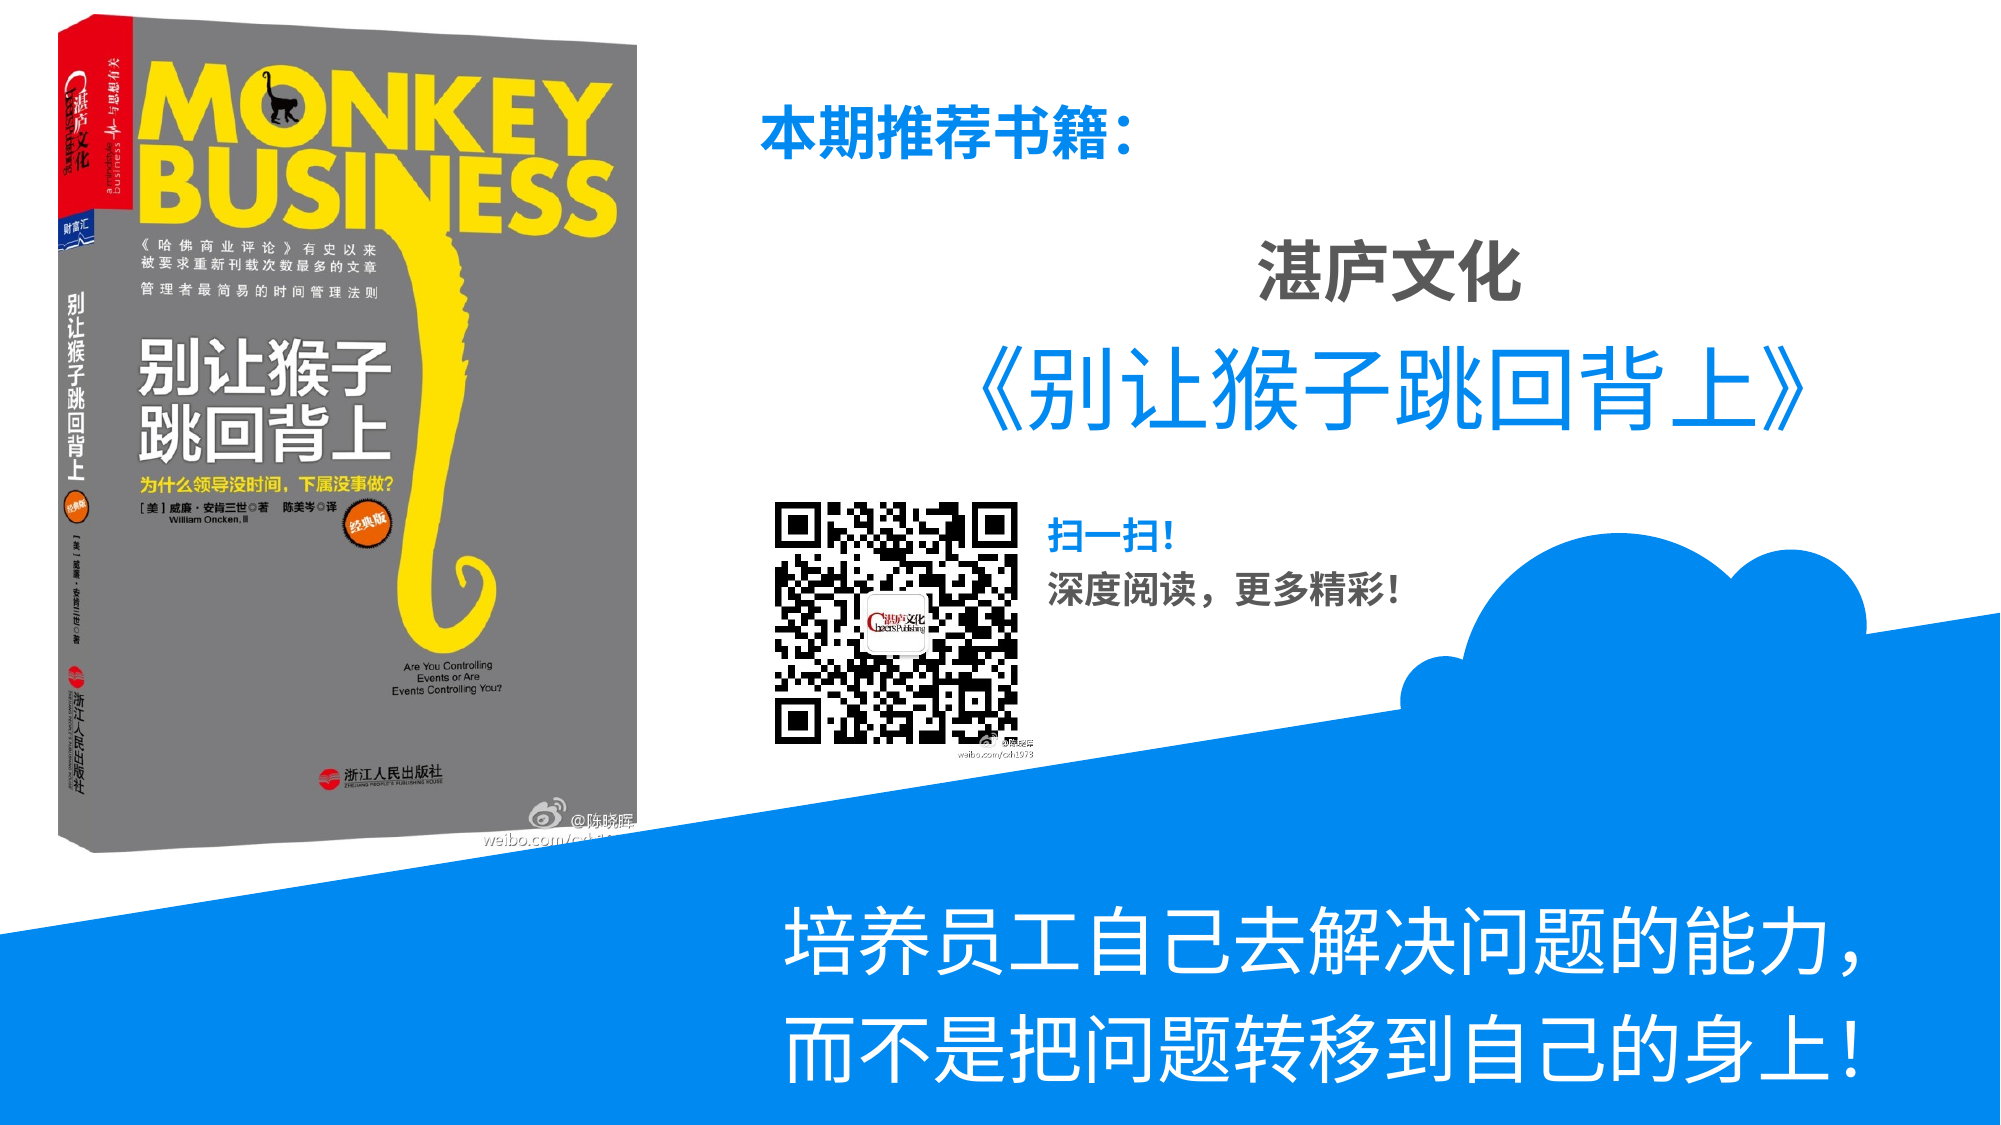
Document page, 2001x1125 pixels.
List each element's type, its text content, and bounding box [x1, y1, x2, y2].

text_box [0, 611, 2000, 1125]
text_box [1714, 548, 1868, 656]
picture [58, 14, 637, 853]
text_box 扫一扫！ 深度阅读，更多精彩！ [1037, 495, 1438, 619]
text_box 本期推荐书籍： 湛庐文化 《别让猴子跳回背上》 [745, 74, 1867, 450]
text_box [1462, 531, 1731, 693]
text_box [1399, 655, 1491, 708]
text_box 培养员工自己去解决问题的能力， 而不是把问题转移到自己的身上！ [767, 869, 2000, 1100]
picture [755, 482, 1037, 763]
